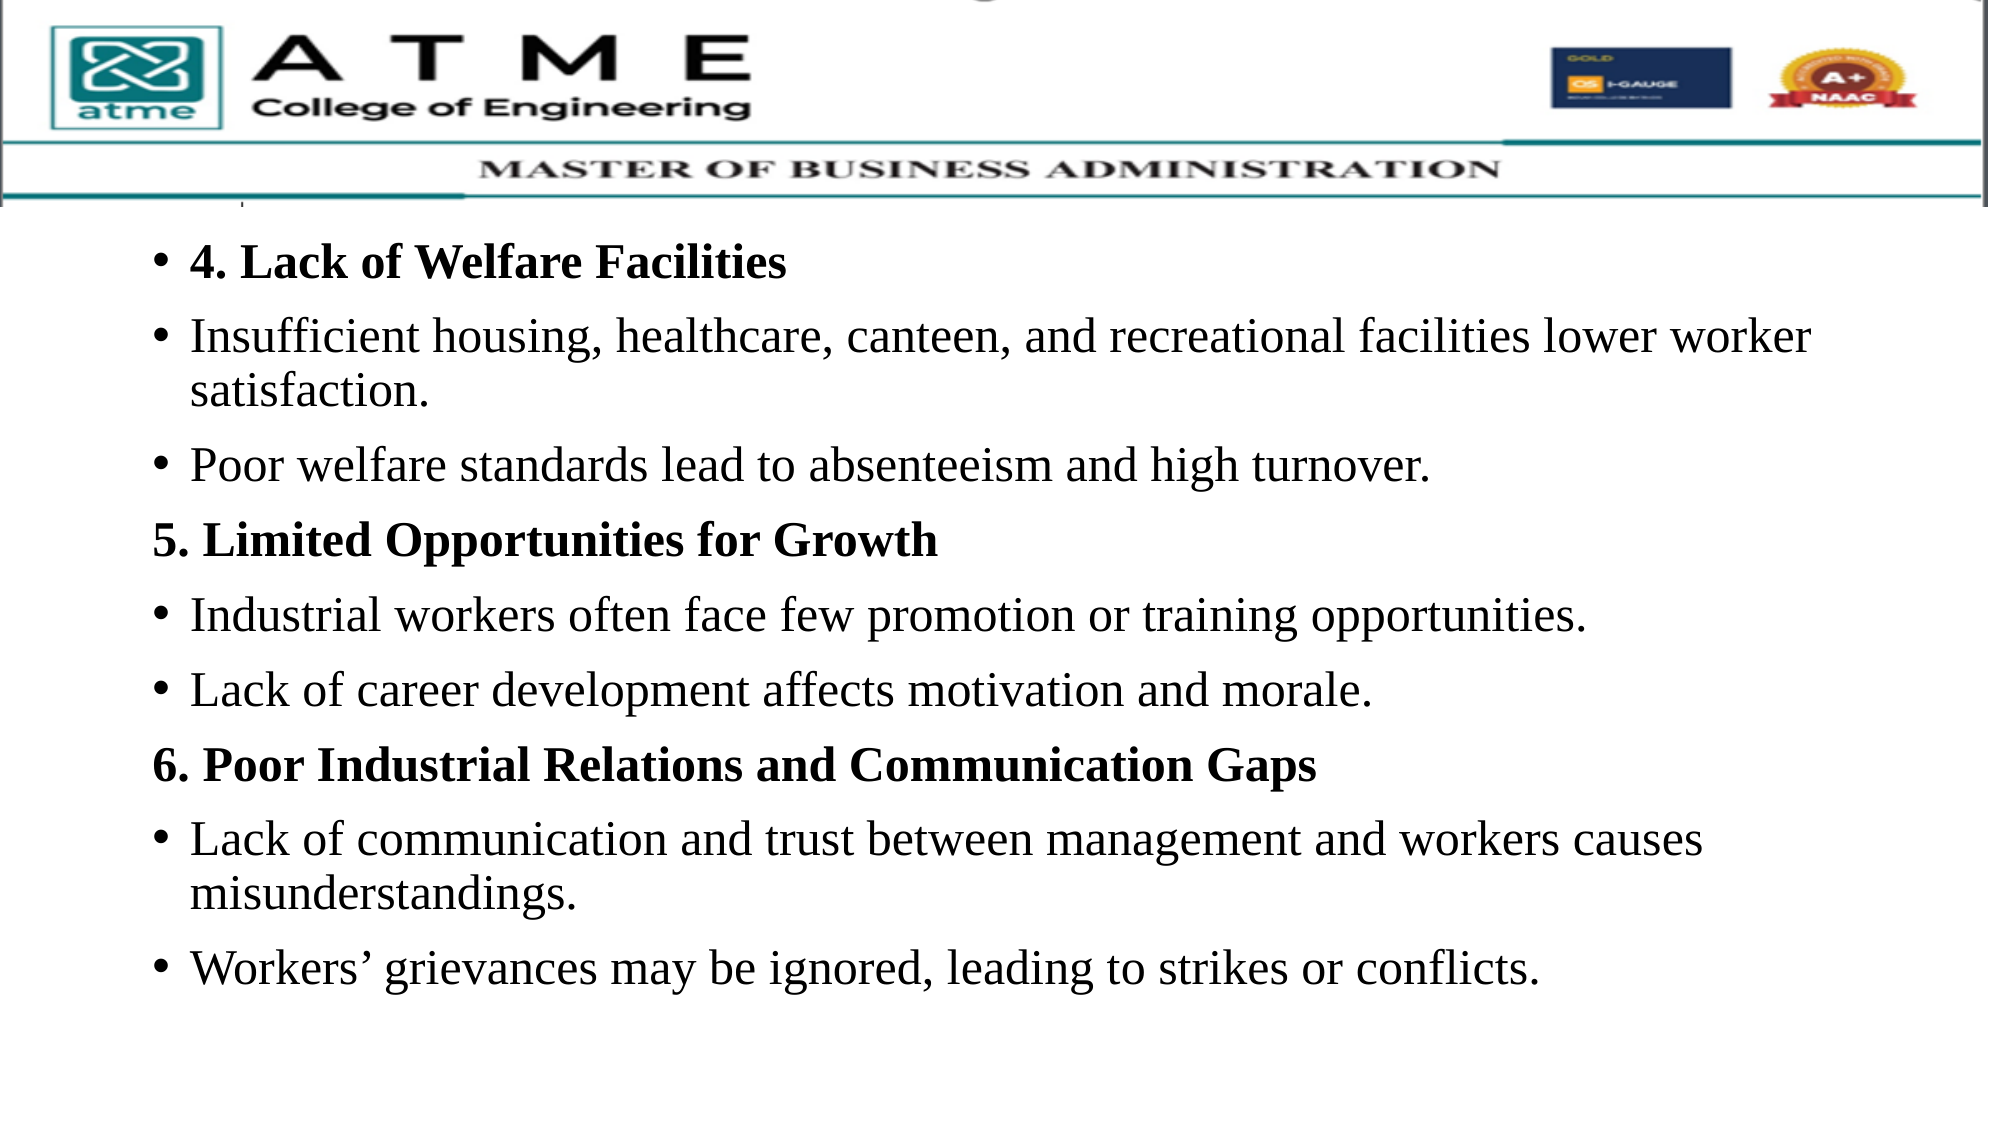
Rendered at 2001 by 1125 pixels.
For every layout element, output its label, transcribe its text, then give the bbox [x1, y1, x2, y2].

picture [0, 0, 1988, 207]
list 4. Lack of Welfare Facilities Insufficient housing, healthcare, canteen, and recreational facilities lower worker satisfaction. Poor welfare standards lead to absenteeism and high turnover. 5. Limited Opportunities for Growth Industrial workers often face few promotion or training opportunities. Lack of career development affects motivation and morale. 6. Poor Industrial Relations and Communication Gaps Lack of communication and trust between management and workers causes misunderstandings. Workers’ grievances may be ignored, leading to strikes or conflicts. [137, 227, 1863, 1038]
